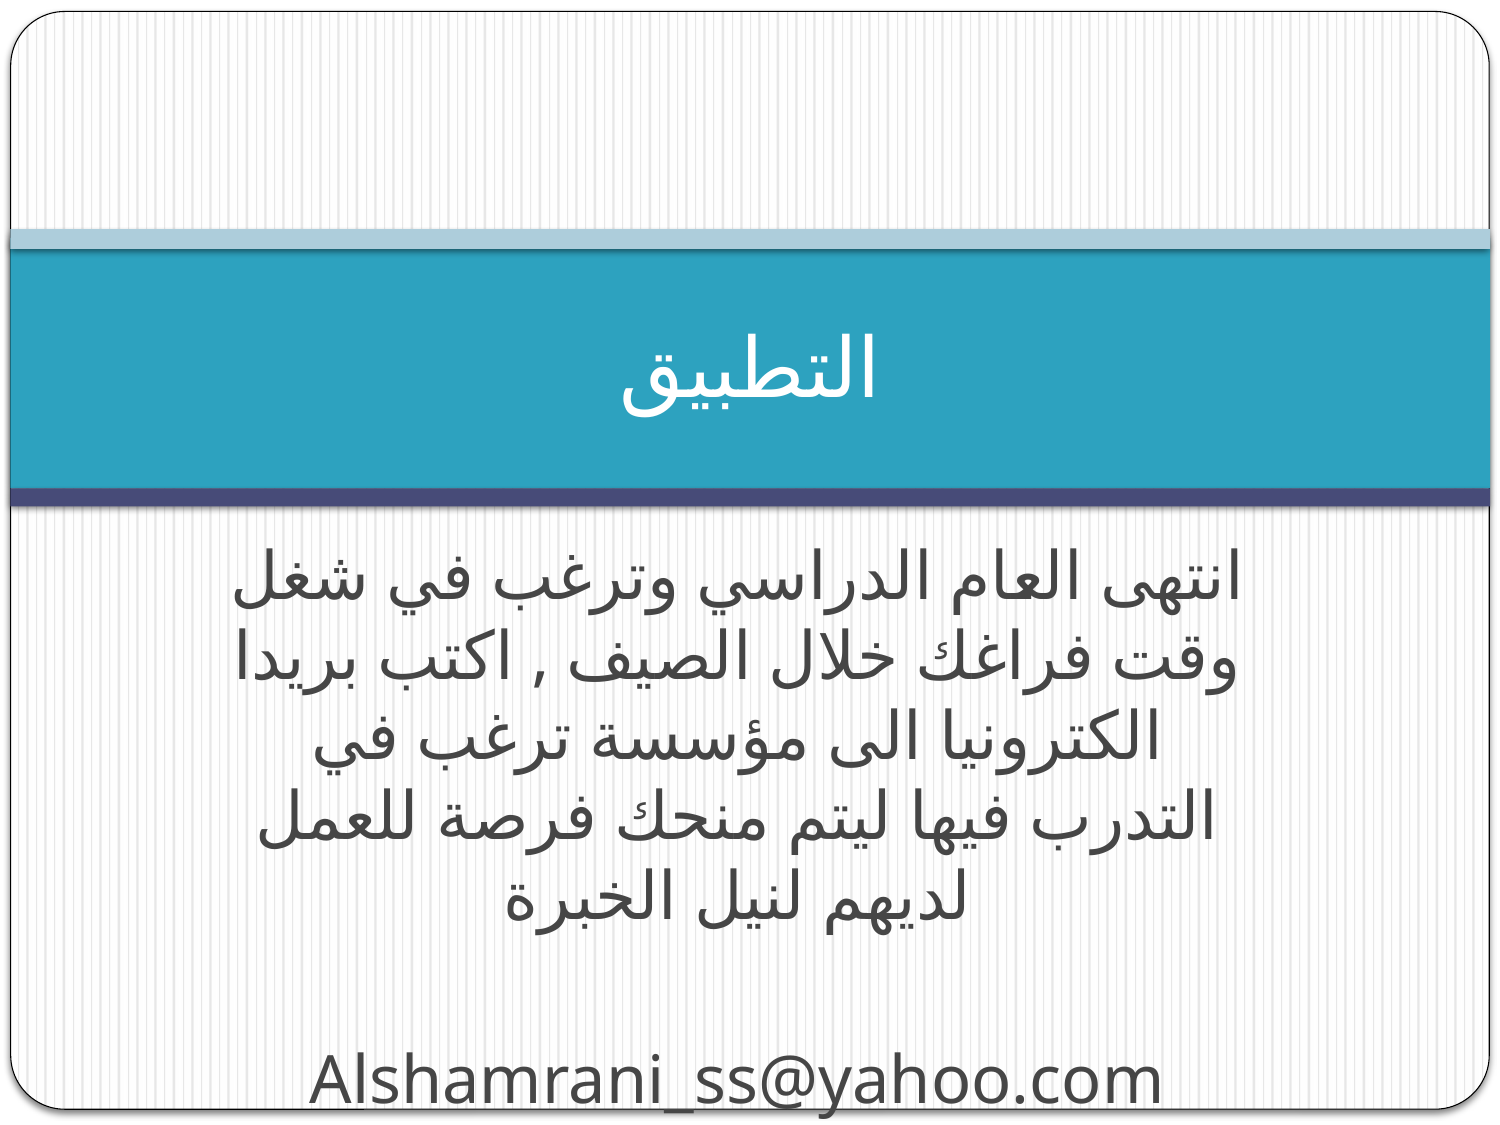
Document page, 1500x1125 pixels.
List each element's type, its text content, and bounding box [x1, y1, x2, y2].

title التطبيق [75, 247, 1425, 489]
subtitle انتهى العام الدراسي وترغب في شغل وقت فراغك خلال الصيف , اكتب بريدا الكترونيا الى مؤسسة ترغب في التدرب فيها ليتم منحك فرصة للعمل لديهم لنيل الخبرة Alshamrani_ss@yahoo.com [212, 525, 1263, 1125]
